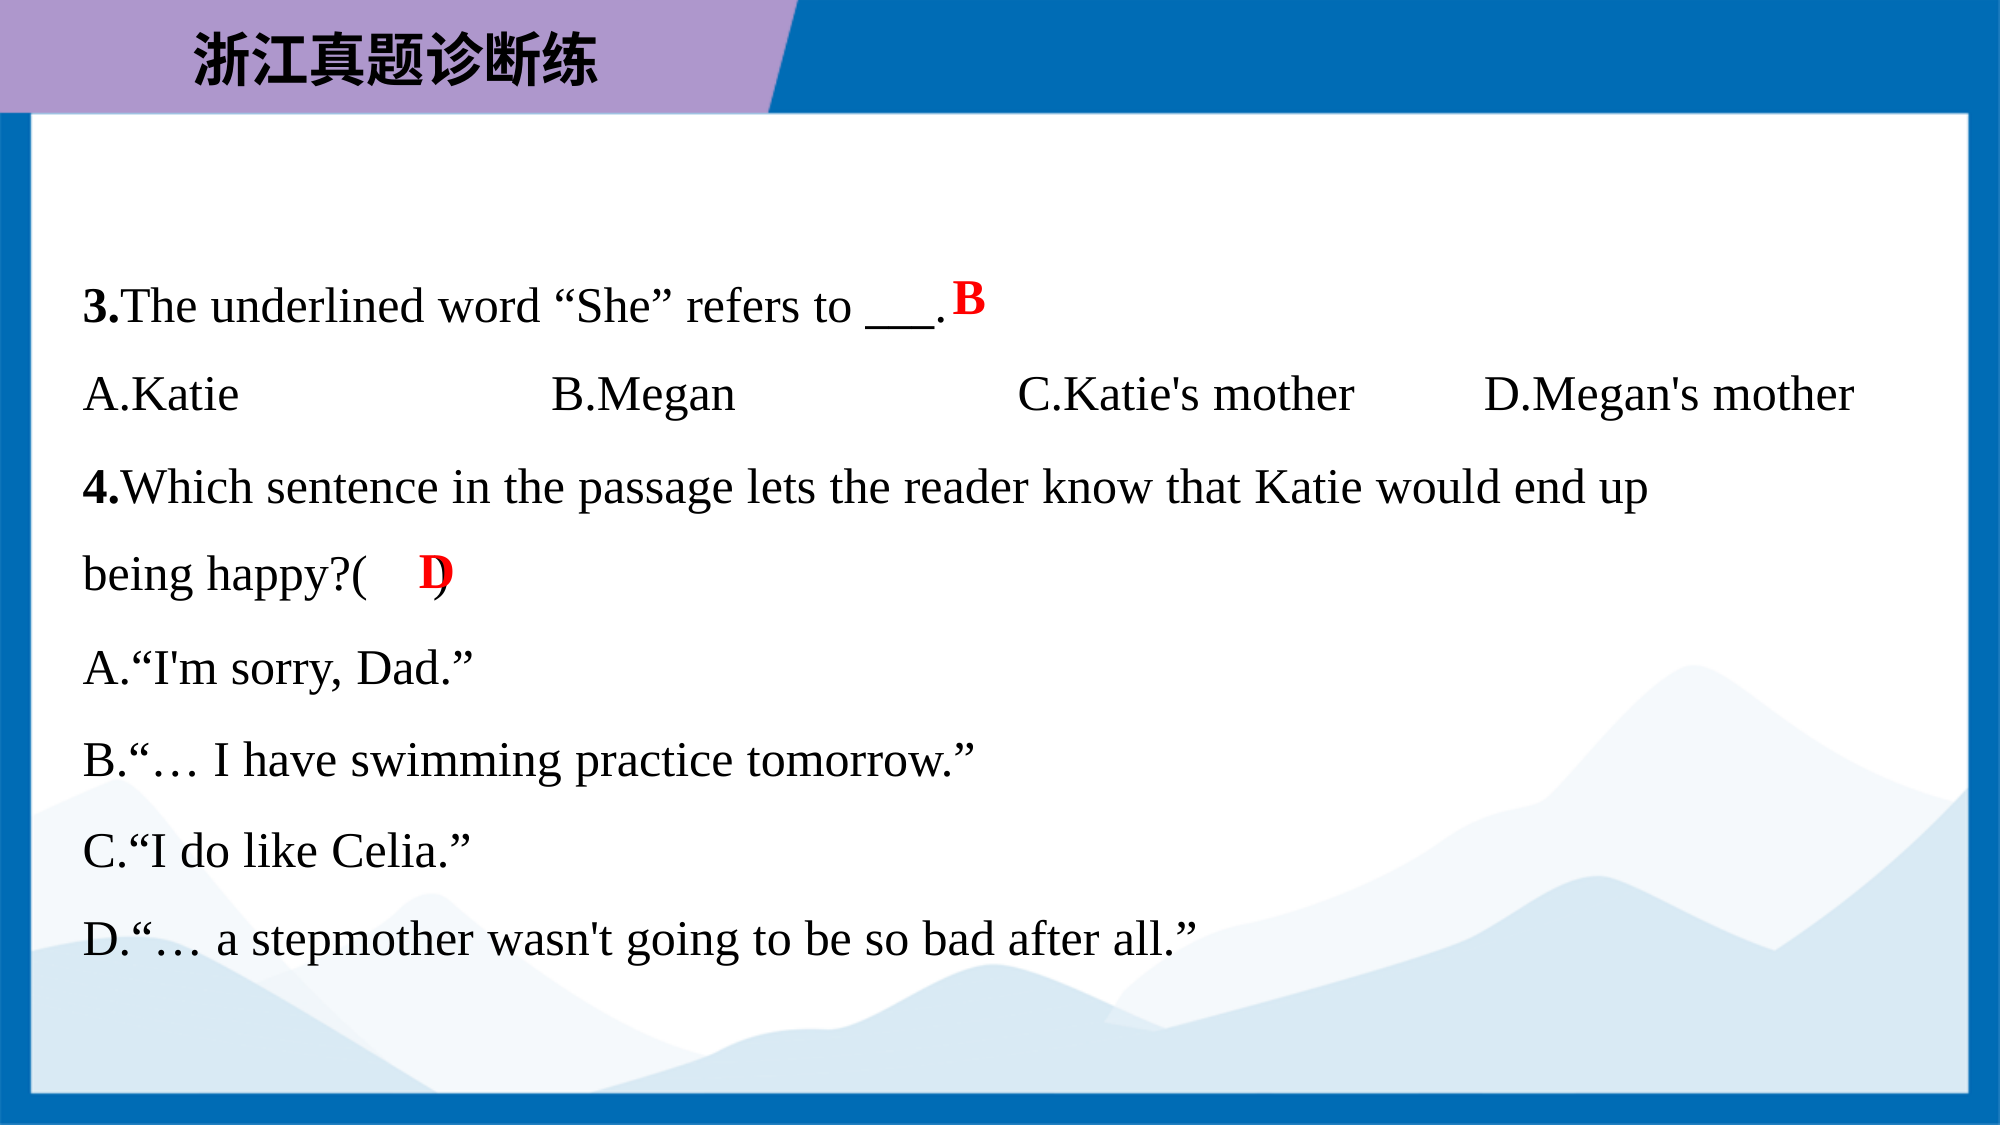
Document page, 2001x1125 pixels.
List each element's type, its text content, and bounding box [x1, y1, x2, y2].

text_box 4.Which sentence in the passage lets the reader know that Katie would end up being happy?( ) [82, 421, 1917, 592]
text_box B [934, 237, 1004, 316]
text_box A.Katie B.Megan C.Katie's mother D.Megan's mother [82, 332, 1917, 411]
text_box D [400, 511, 474, 590]
text_box 3.The underlined word “She” refers to ___. [82, 245, 1917, 324]
text_box A.“I'm sorry, Dad.” B.“… I have swimming practice tomorrow.” C.“I do like Celia.” D.“… a stepmother wasn't going to be so bad after all.” [82, 602, 1917, 956]
picture [0, 0, 2000, 1125]
